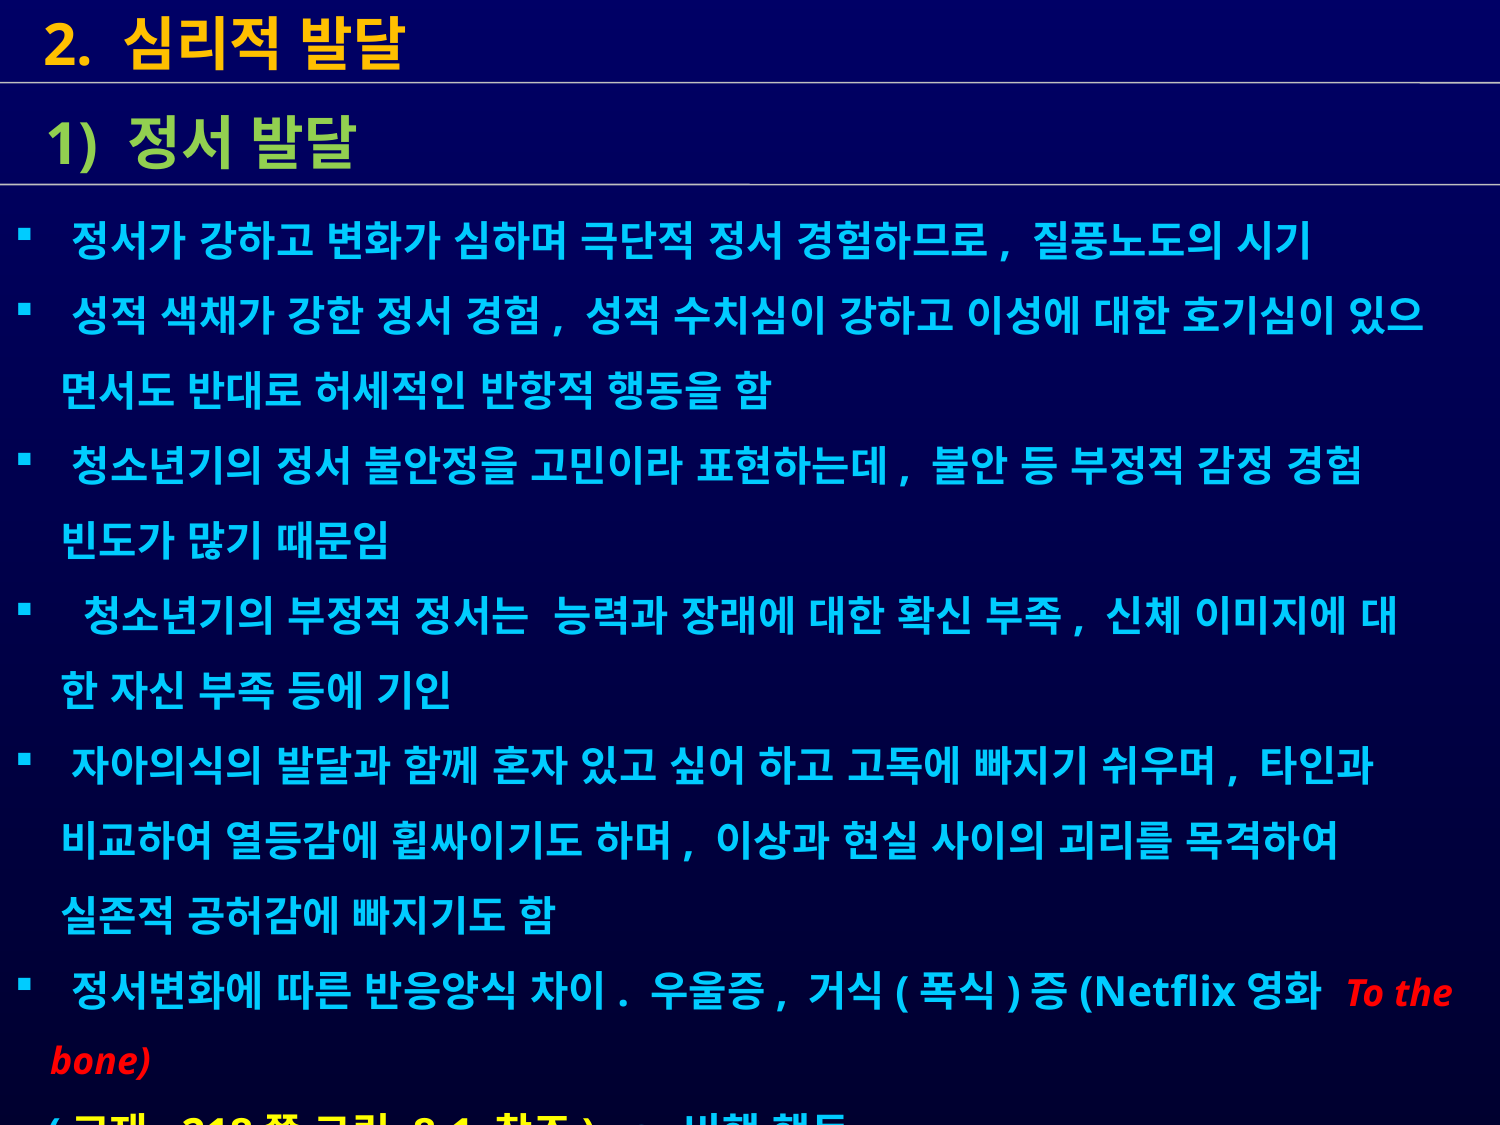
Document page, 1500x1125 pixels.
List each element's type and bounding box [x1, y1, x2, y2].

text_box [0, 0, 1500, 1107]
